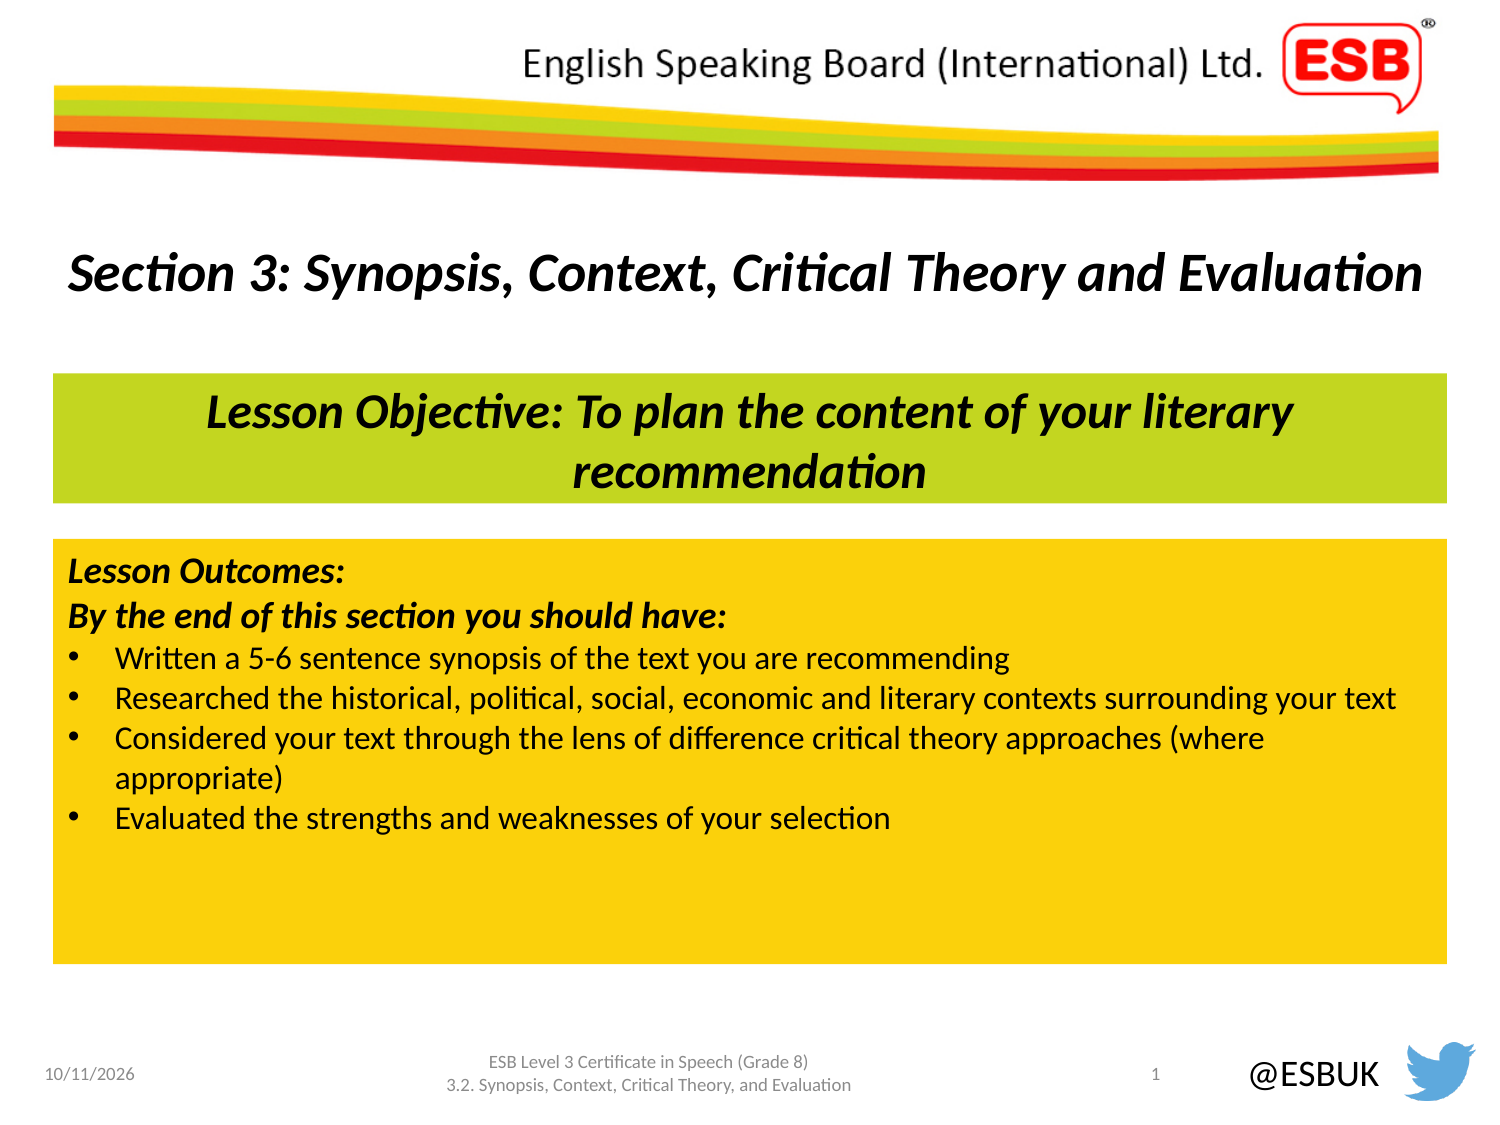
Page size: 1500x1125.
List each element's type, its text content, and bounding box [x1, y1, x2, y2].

text_box Lesson Objective: To plan the content of your literary recommendation [52, 372, 1448, 504]
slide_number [29, 1042, 367, 1103]
footer ESB Level 3 Certificate in Speech (Grade 8) 3.2. Synopsis, Context, Critical Theory, and Evaluation [395, 1042, 902, 1103]
text_box Lesson Outcomes: By the end of this section you should have: Written a 5-6 sentence synopsis of the text you are recommending Researched the historical, political, social, economic and literary contexts surrounding your text Considered your text through the lens of difference critical theory approaches (where appropriate) Evaluated the strengths and weaknesses of your selection [52, 538, 1448, 965]
picture [0, 0, 1500, 189]
title Section 3: Synopsis, Context, Critical Theory and Evaluation [53, 208, 1447, 338]
picture [1404, 1042, 1476, 1101]
slide_number 1 [930, 1042, 1176, 1103]
